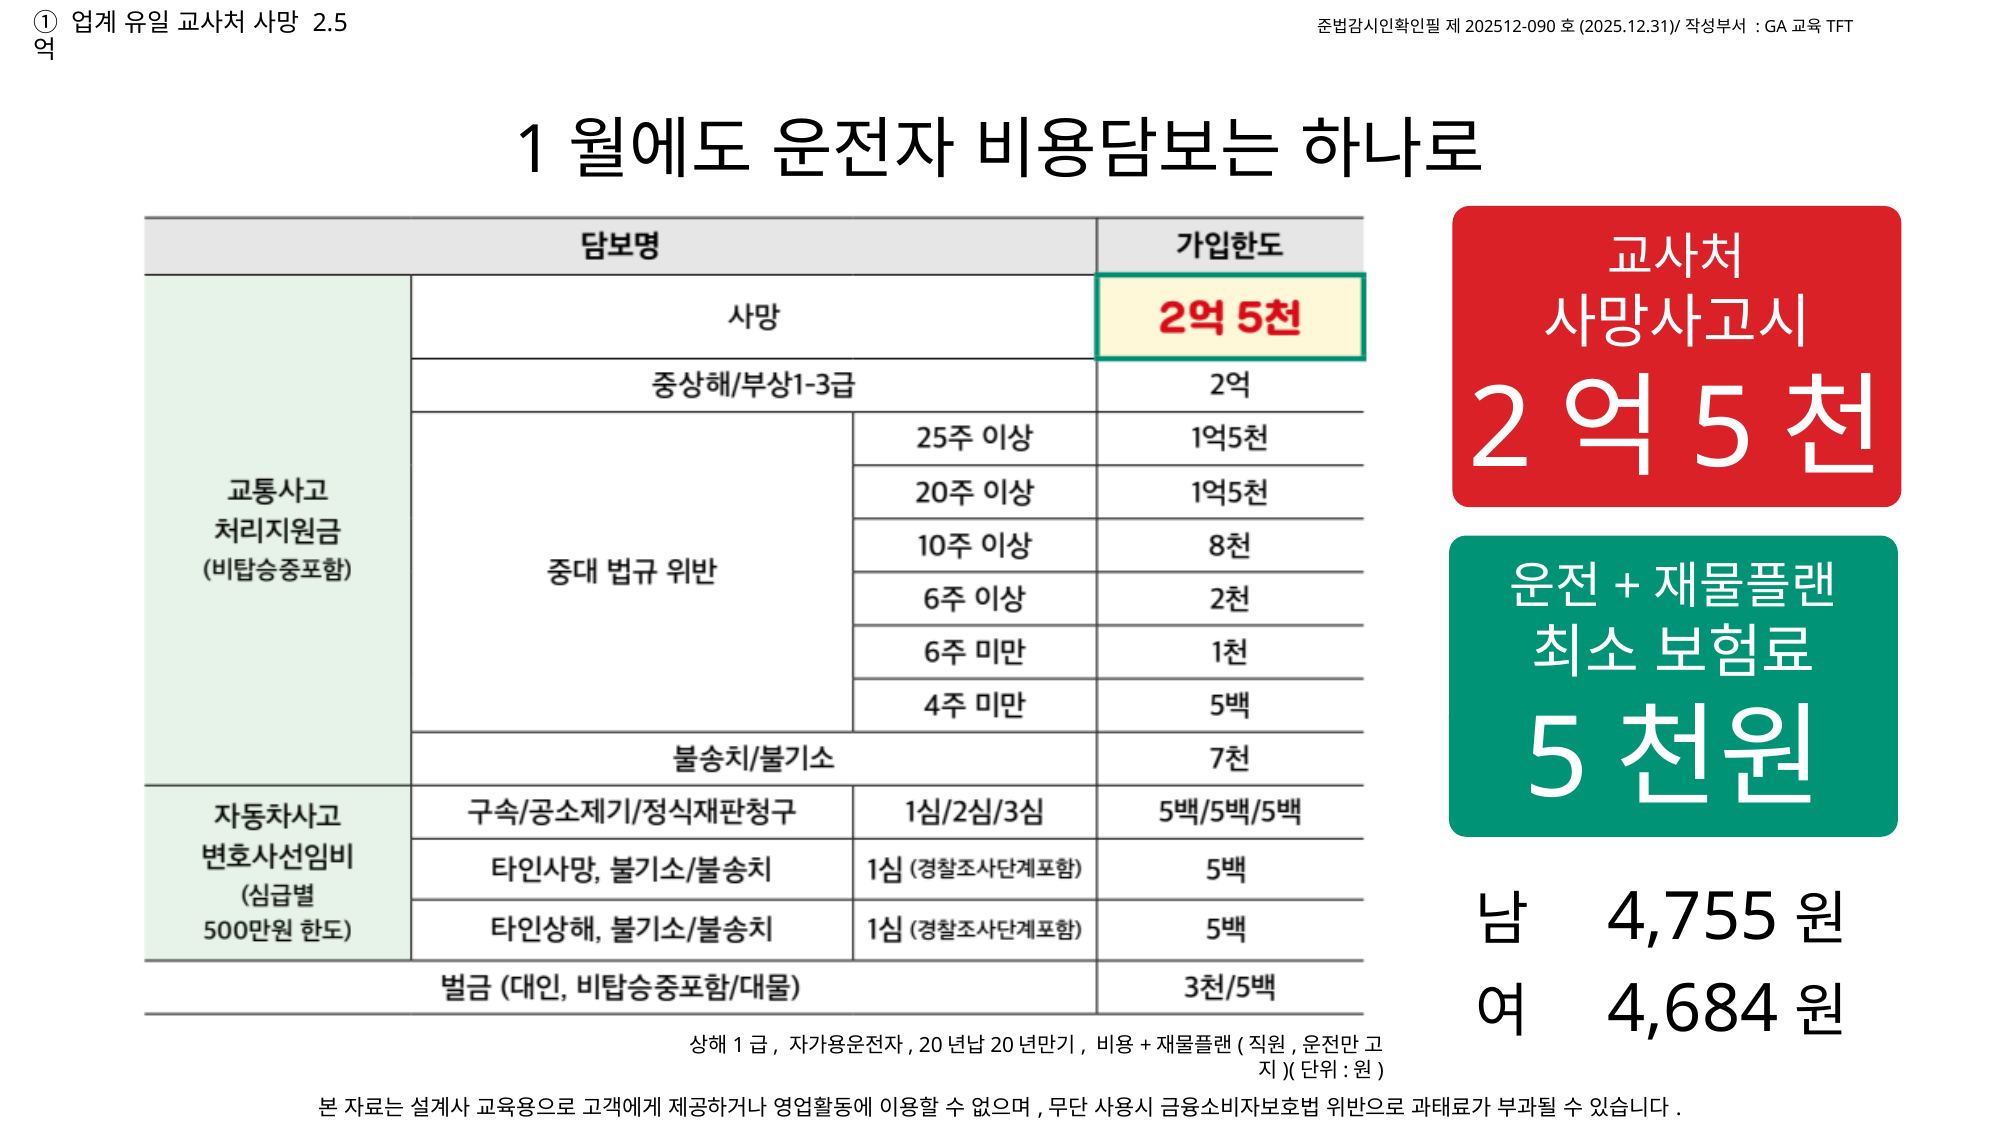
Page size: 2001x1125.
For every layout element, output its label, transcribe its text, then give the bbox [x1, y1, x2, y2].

text_box ① 업계 유일 교사처 사망 2.5억 [33, 9, 360, 64]
text_box 운전+재물플랜 최소 보험료 5천원 [1447, 533, 1900, 839]
picture [130, 197, 1378, 1028]
text_box 여 4,684원 [1460, 957, 1941, 1052]
text_box 남 4,755원 [1460, 865, 1941, 957]
text_box 상해1급, 자가용운전자, 20년납20년만기, 비용+재물플랜(직원,운전만 고지)(단위:원) [647, 1024, 1399, 1090]
text_box 교사처 사망사고시 2억5천 [1450, 204, 1903, 509]
text_box 1월에도 운전자 비용담보는 하나로 [257, 98, 1743, 194]
